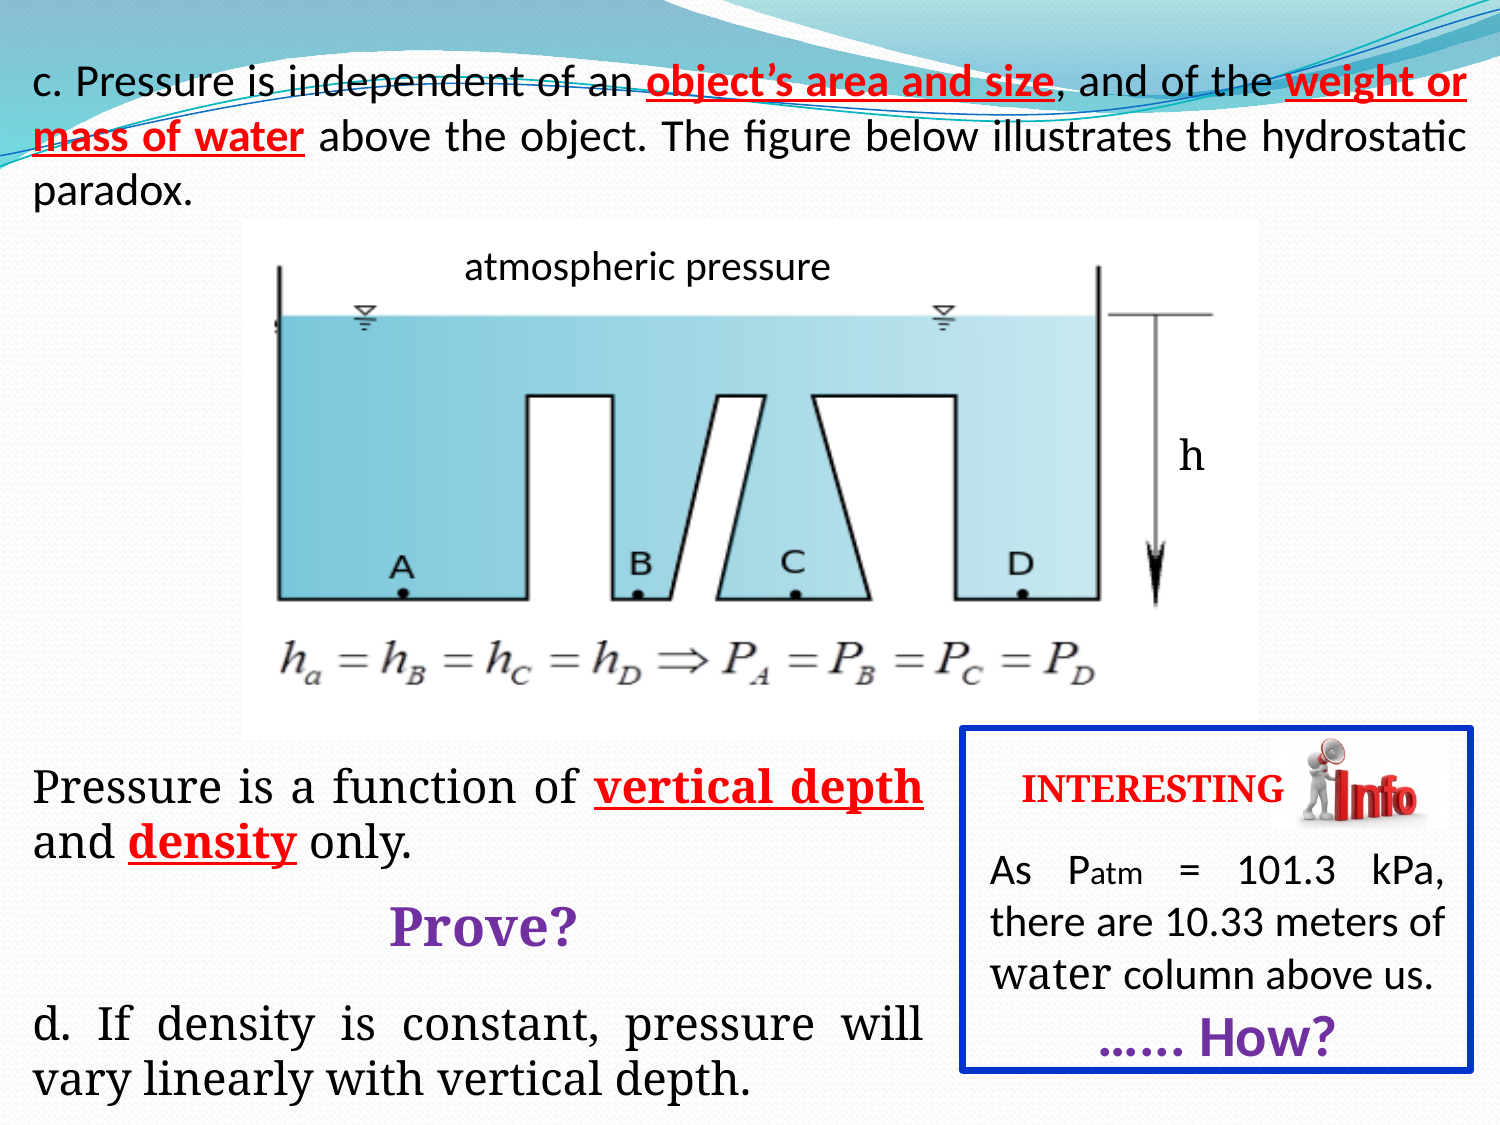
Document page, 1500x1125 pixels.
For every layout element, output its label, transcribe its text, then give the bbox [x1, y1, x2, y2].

text_box c. Pressure is independent of an object’s area and size, and of the weight or mass of water above the object. The figure below illustrates the hydrostatic paradox. [17, 42, 1483, 783]
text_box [241, 219, 1259, 740]
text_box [962, 727, 1471, 1125]
